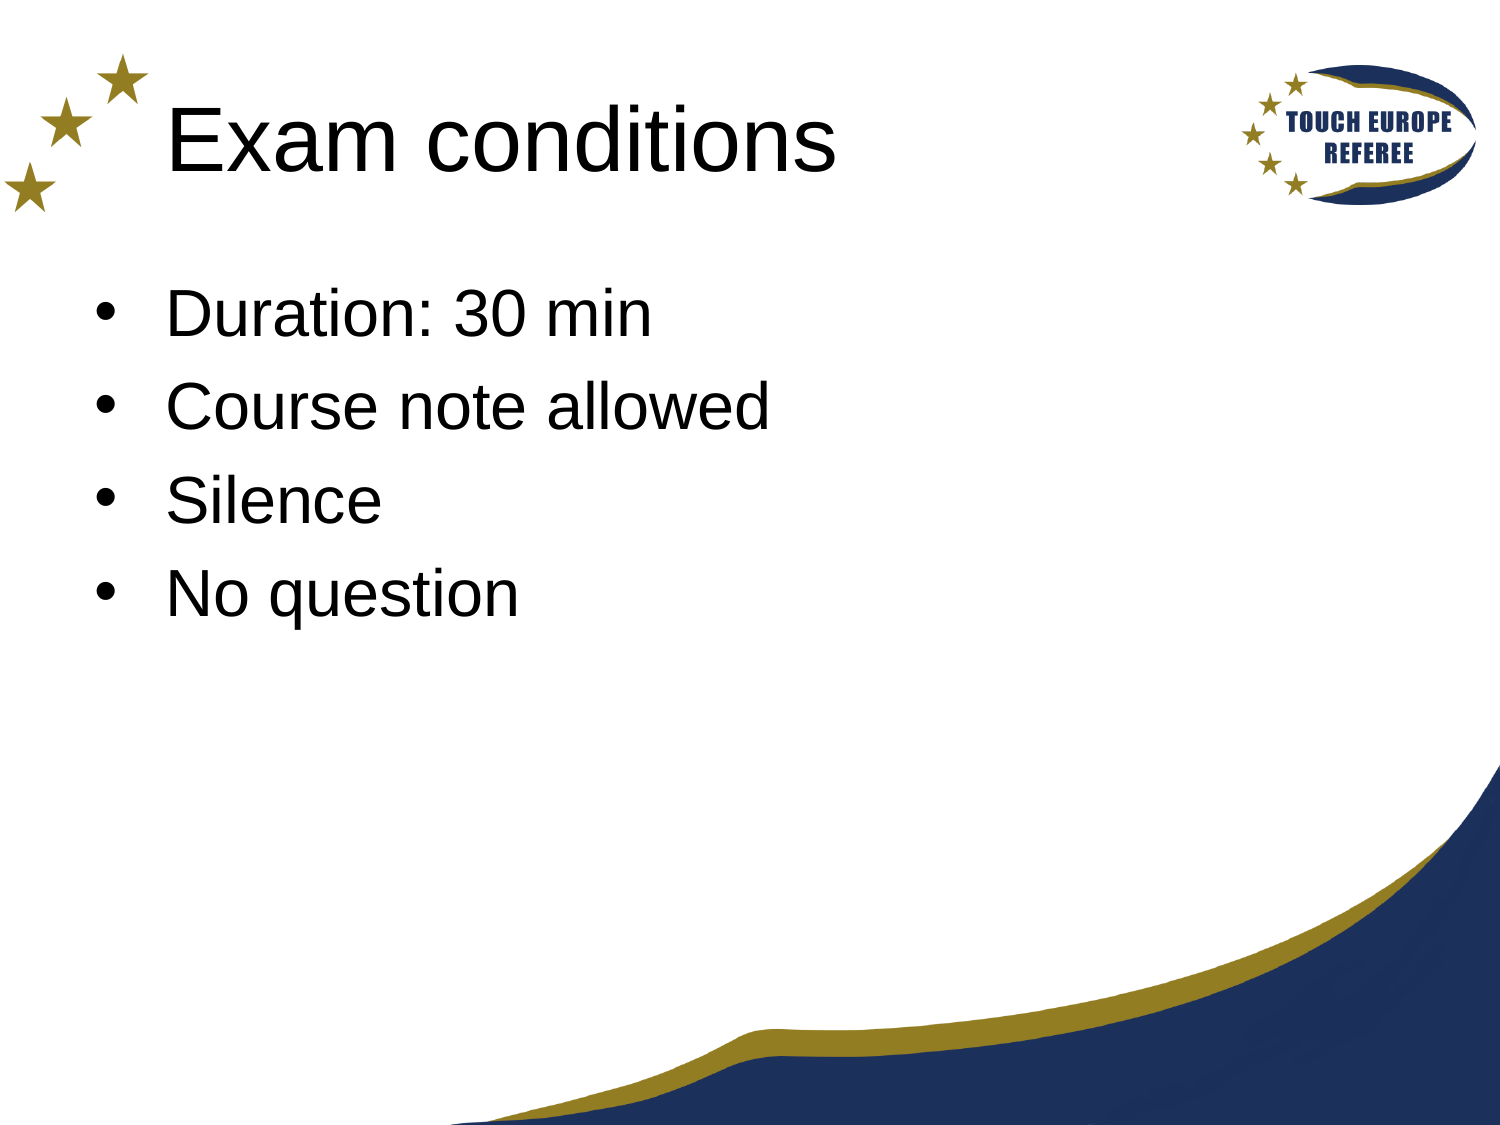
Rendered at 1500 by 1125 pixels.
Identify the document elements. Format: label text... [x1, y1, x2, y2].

picture [450, 751, 1500, 1125]
list Duration: 30 min Course note allowed Silence No question [75, 262, 1425, 1005]
title Exam conditions [150, 45, 1223, 225]
picture [0, 53, 150, 216]
picture [1241, 65, 1476, 205]
